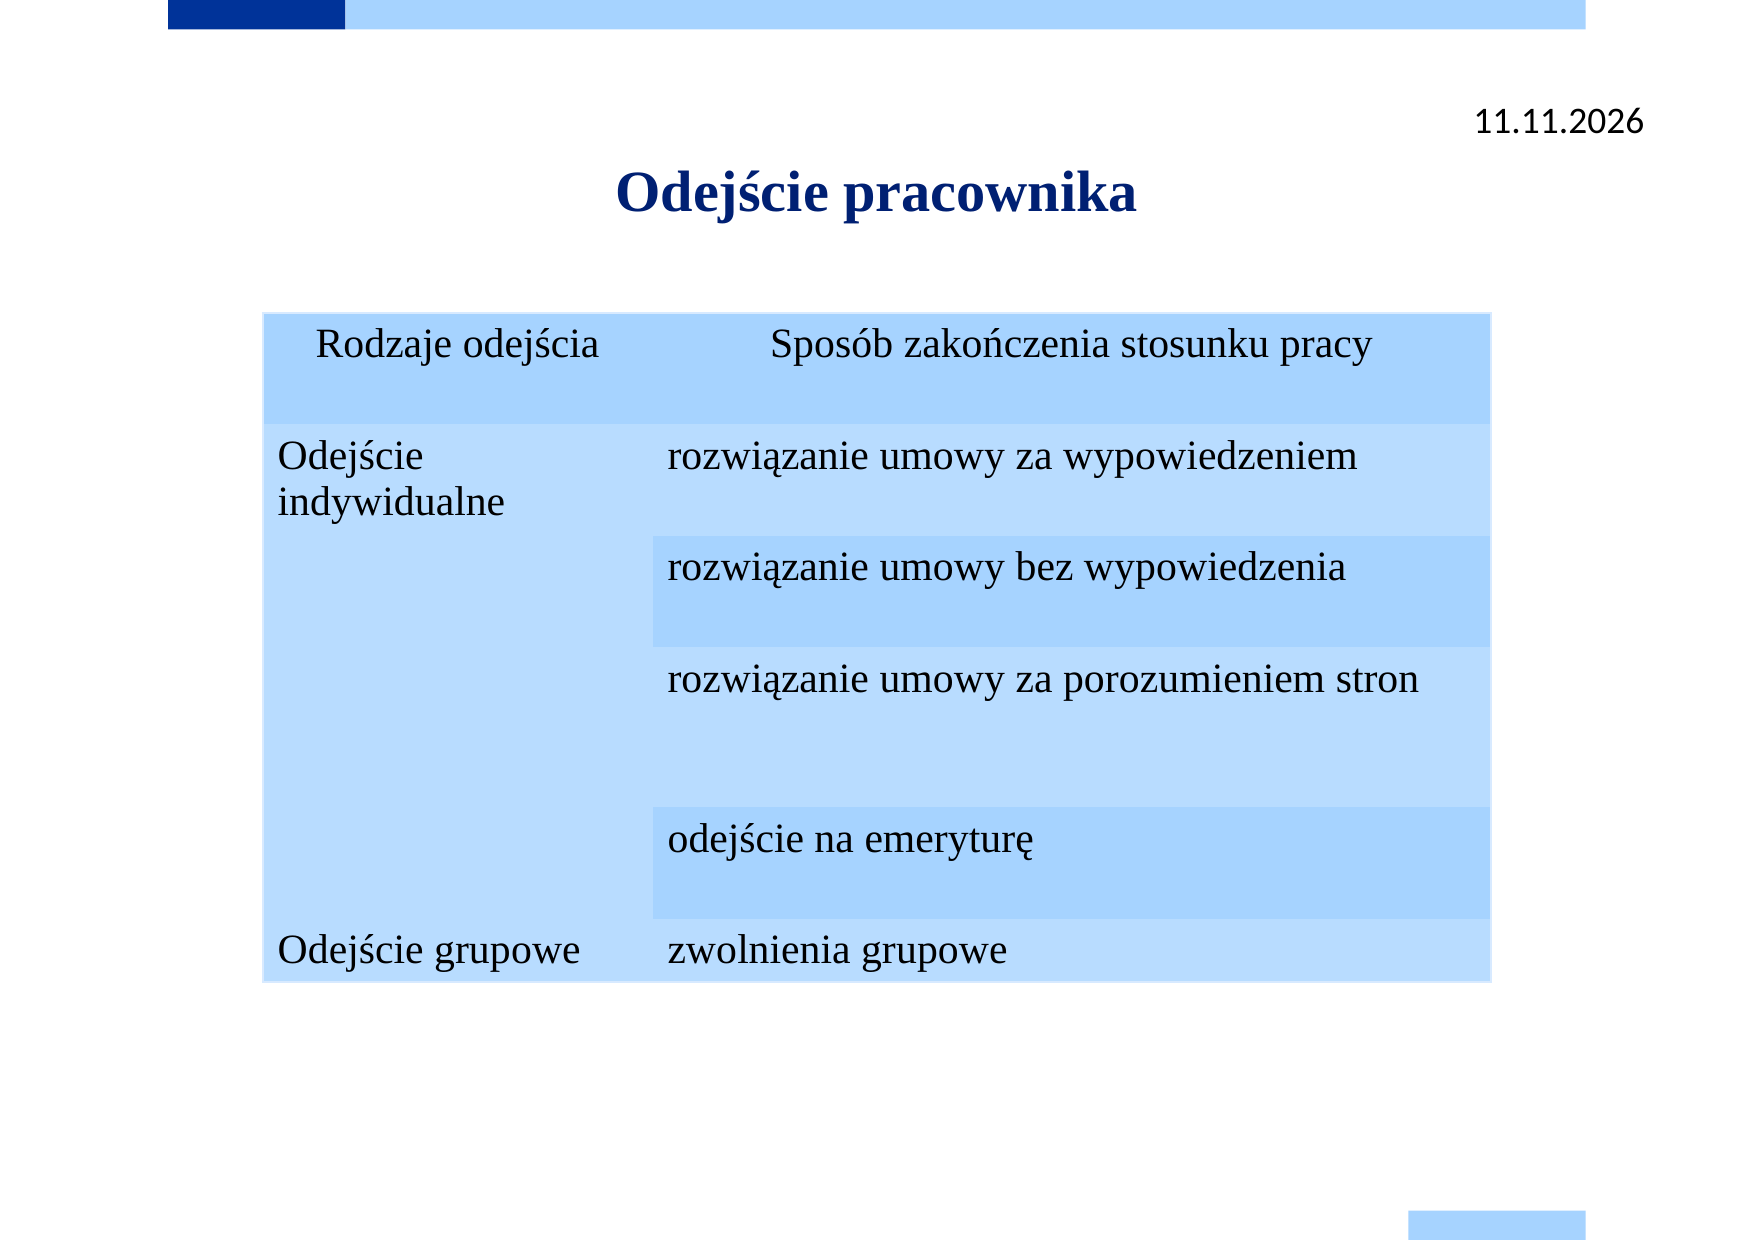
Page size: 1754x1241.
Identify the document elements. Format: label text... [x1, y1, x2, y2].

table_cell Odejście grupowe [264, 919, 653, 981]
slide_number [1458, 88, 1754, 149]
table_header Sposób zakończenia stosunku pracy [653, 314, 1490, 424]
table_cell Odejście indywidualne [264, 424, 653, 919]
table_cell odejście na emeryturę [653, 807, 1490, 919]
table_cell rozwiązanie umowy bez wypowiedzenia [653, 536, 1490, 647]
table_cell rozwiązanie umowy za porozumieniem stron [653, 647, 1490, 807]
table_header Rodzaje odejścia [264, 314, 653, 424]
list [168, 324, 1586, 1093]
table_cell zwolnienia grupowe [653, 919, 1490, 981]
title Odejście pracownika [168, 147, 1586, 324]
table_cell rozwiązanie umowy za wypowiedzeniem [653, 424, 1490, 536]
